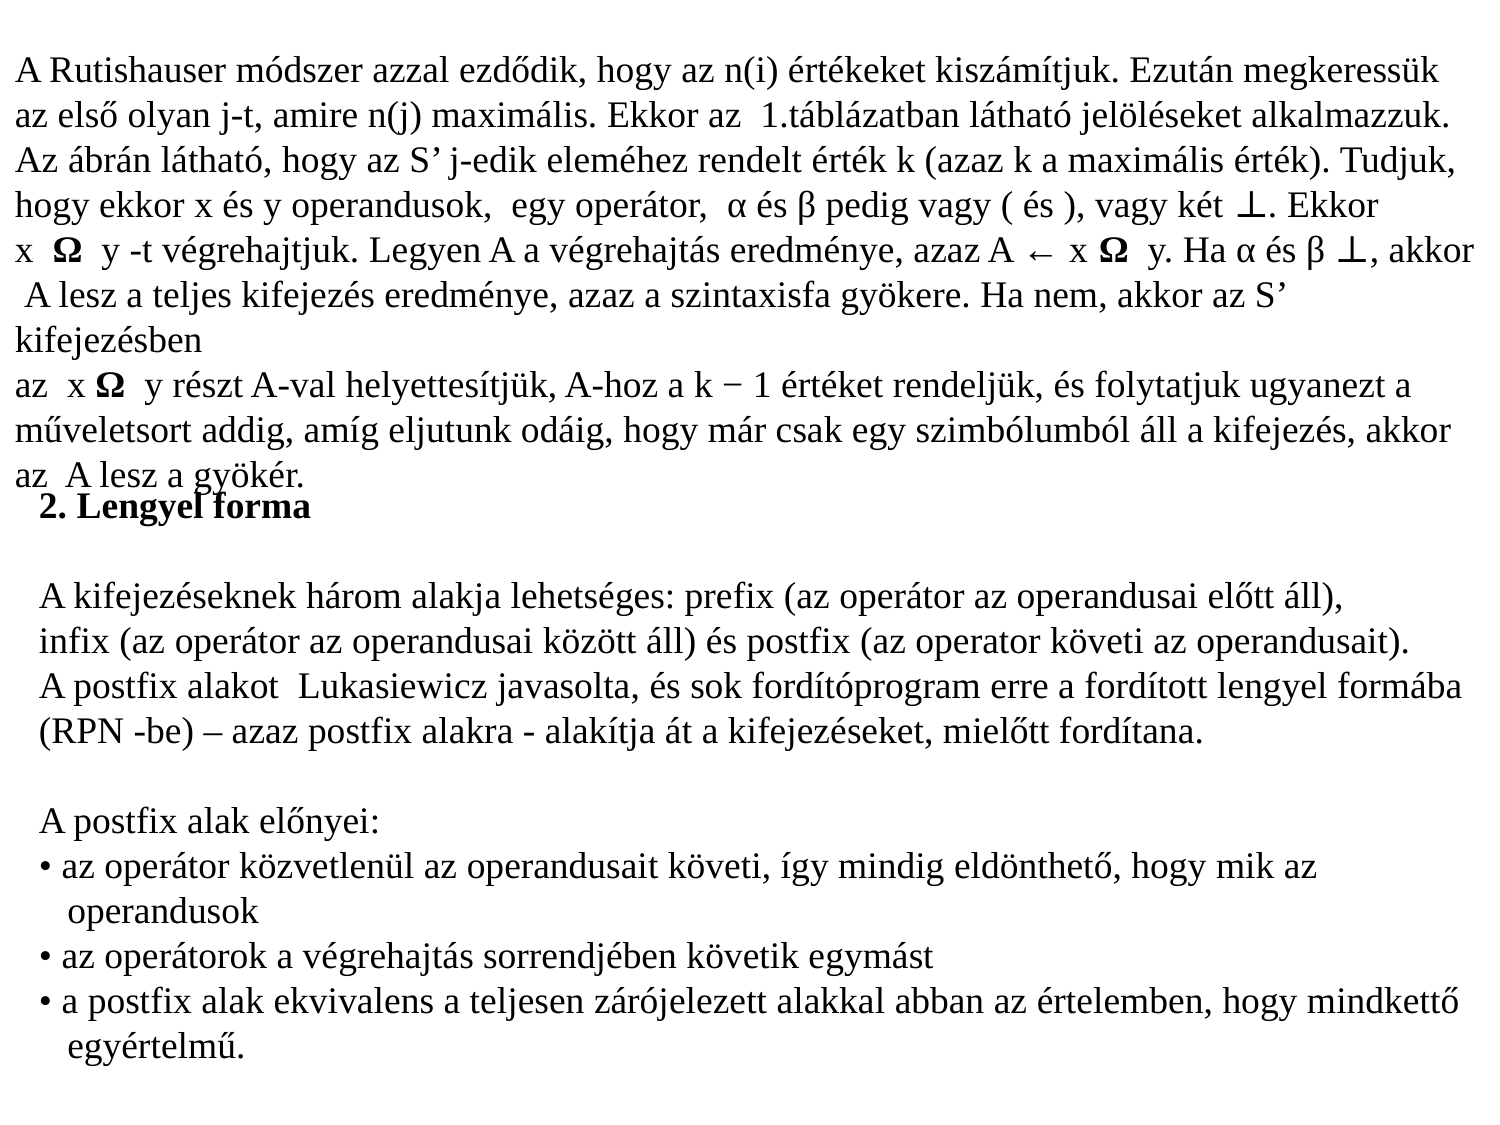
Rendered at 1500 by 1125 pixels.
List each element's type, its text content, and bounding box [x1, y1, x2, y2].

text_box 2. Lengyel forma A kifejezéseknek három alakja lehetséges: prefix (az operátor az operandusai előtt áll), infix (az operátor az operandusai között áll) és postfix (az operator követi az operandusait). A postfix alakot Lukasiewicz javasolta, és sok fordítóprogram erre a fordított lengyel formába (RPN -be) – azaz postfix alakra - alakítja át a kifejezéseket, mielőtt fordítana. A postfix alak előnyei: • az operátor közvetlenül az operandusait követi, így mindig eldönthető, hogy mik az operandusok • az operátorok a végrehajtás sorrendjében követik egymást • a postfix alak ekvivalens a teljesen zárójelezett alakkal abban az értelemben, hogy mindkettő egyértelmű. [24, 473, 1489, 1119]
text_box A Rutishauser módszer azzal ezdődik, hogy az n(i) értékeket kiszámítjuk. Ezután megkeressük az első olyan j-t, amire n(j) maximális. Ekkor az 1.táblázatban látható jelöléseket alkalmazzuk. Az ábrán látható, hogy az S’ j-edik eleméhez rendelt érték k (azaz k a maximális érték). Tudjuk, hogy ekkor x és y operandusok, egy operátor, α és β pedig vagy ( és ), vagy két ⊥. Ekkor x Ω y -t végrehajtjuk. Legyen A a végrehajtás eredménye, azaz A ← x Ω y. Ha α és β ⊥, akkor A lesz a teljes kifejezés eredménye, azaz a szintaxisfa gyökere. Ha nem, akkor az S’ kifejezésben az x Ω y részt A-val helyettesítjük, A-hoz a k − 1 értéket rendeljük, és folytatjuk ugyanezt a műveletsort addig, amíg eljutunk odáig, hogy már csak egy szimbólumból áll a kifejezés, akkor az A lesz a gyökér. [0, 37, 1500, 503]
